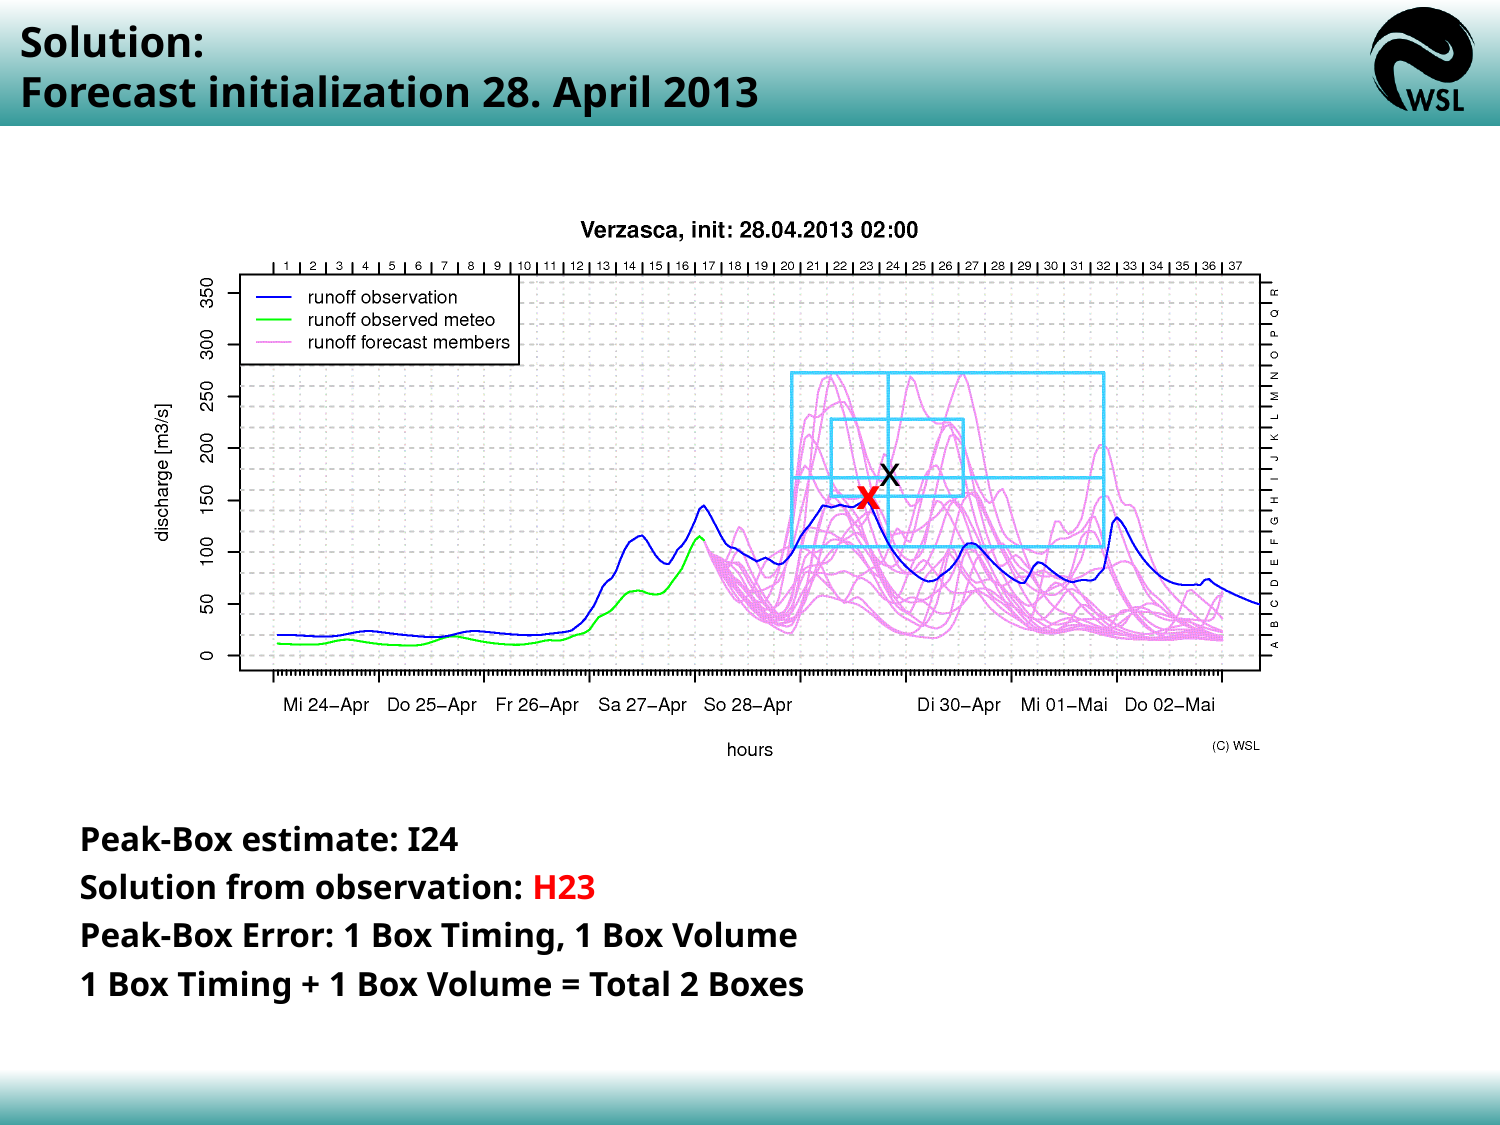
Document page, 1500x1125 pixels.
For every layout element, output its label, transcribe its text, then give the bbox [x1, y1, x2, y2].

picture [149, 184, 1351, 785]
text_box Solution: Forecast initialization 28. April 2013 [4, 8, 1388, 138]
picture [1370, 7, 1475, 111]
text_box Peak-Box estimate: I24 Solution from observation: H23 Peak-Box Error: 1 Box Timing, 1 Box Volume 1 Box Timing + 1 Box Volume = Total 2 Boxes [64, 810, 1270, 1010]
